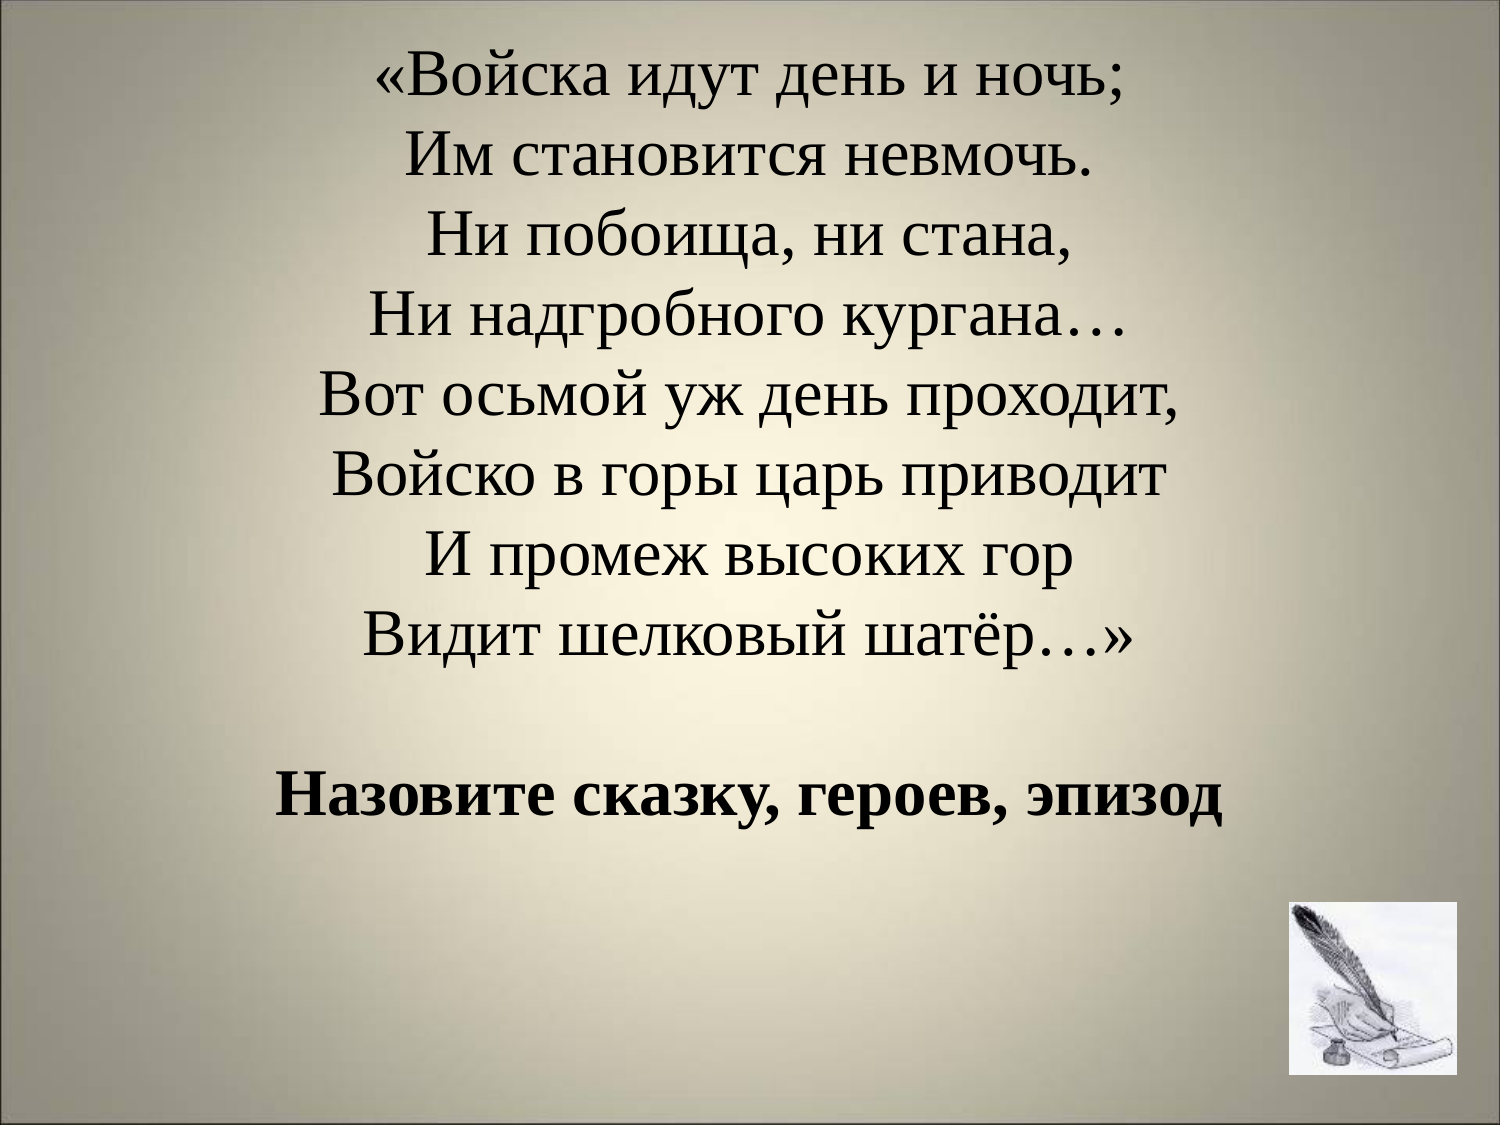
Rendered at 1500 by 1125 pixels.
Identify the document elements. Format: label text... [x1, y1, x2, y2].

picture [0, 0, 1500, 1125]
title «Войска идут день и ночь; Им становится невмочь. Ни побоища, ни стана, Ни надгробного кургана… Вот осьмой уж день проходит, Войско в горы царь приводит И промеж высоких гор Видит шелковый шатёр…» Назовите сказку, героев, эпизод [74, 140, 1426, 798]
